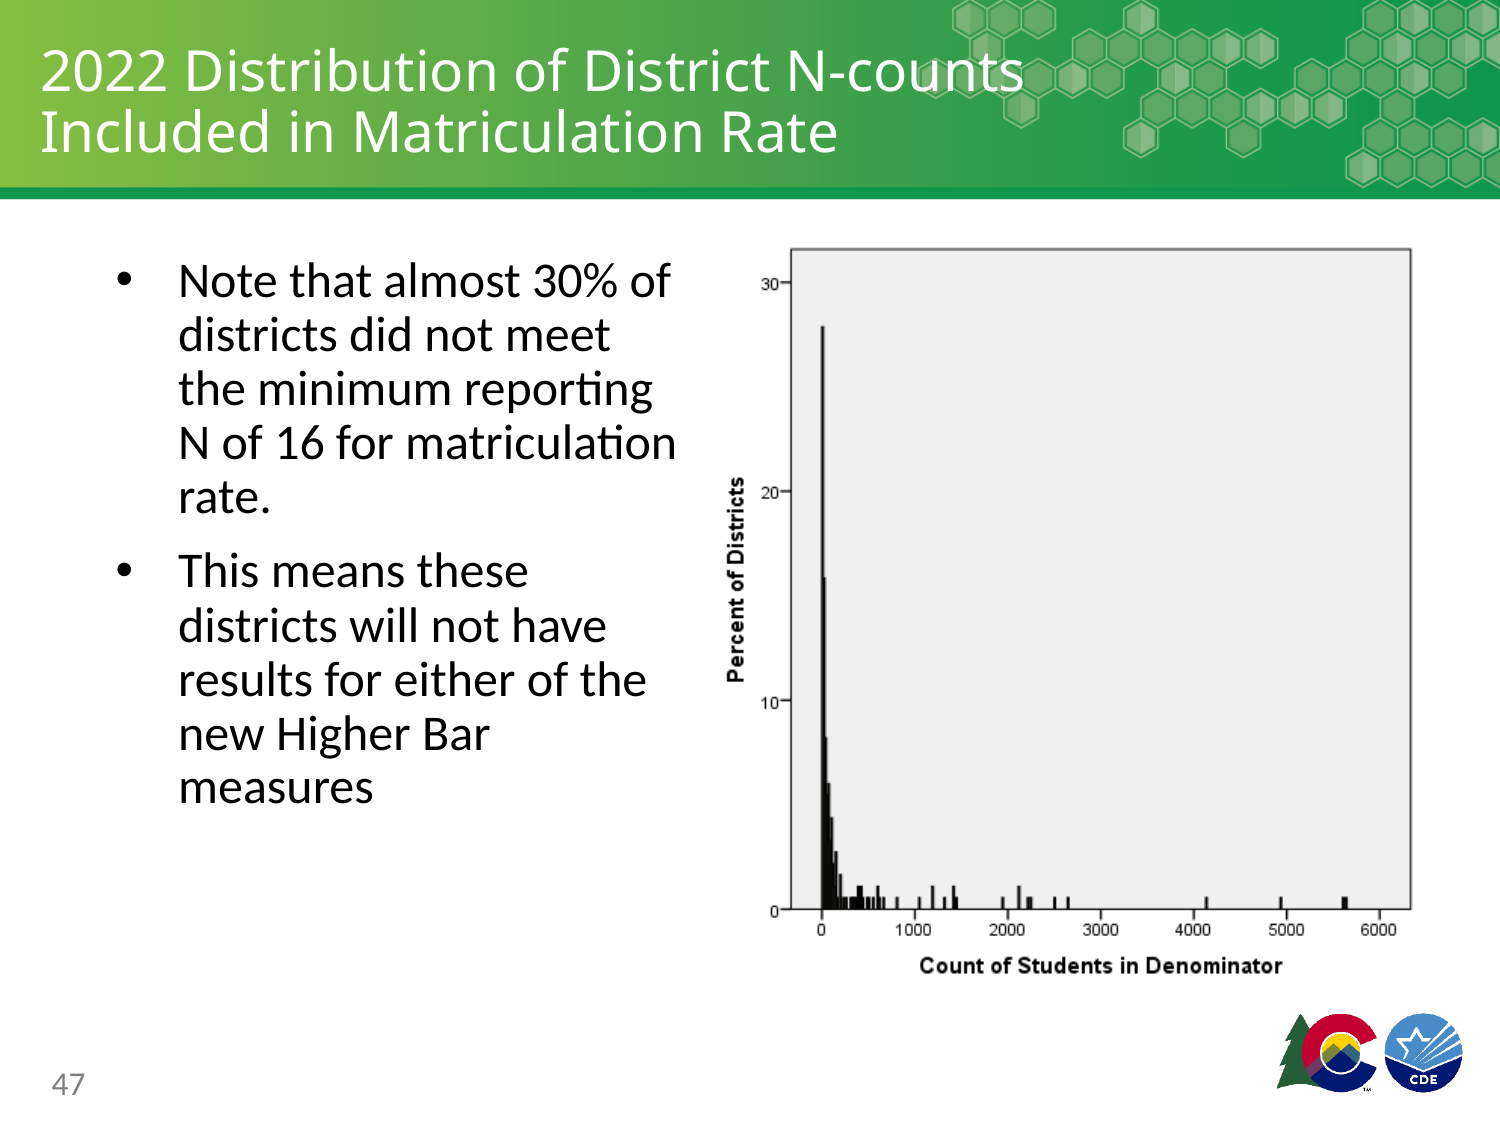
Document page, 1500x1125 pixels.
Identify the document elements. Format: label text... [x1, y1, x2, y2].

picture [700, 239, 1419, 1001]
title 2022 Distribution of District N-counts Included in Matriculation Rate [40, 41, 1038, 166]
picture [0, 0, 1500, 200]
picture [1275, 1012, 1463, 1093]
slide_number 47 [36, 1054, 375, 1115]
list Note that almost 30% of districts did not meet the minimum reporting N of 16 for matriculation rate. This means these districts will not have results for either of the new Higher Bar measures [103, 254, 680, 1002]
